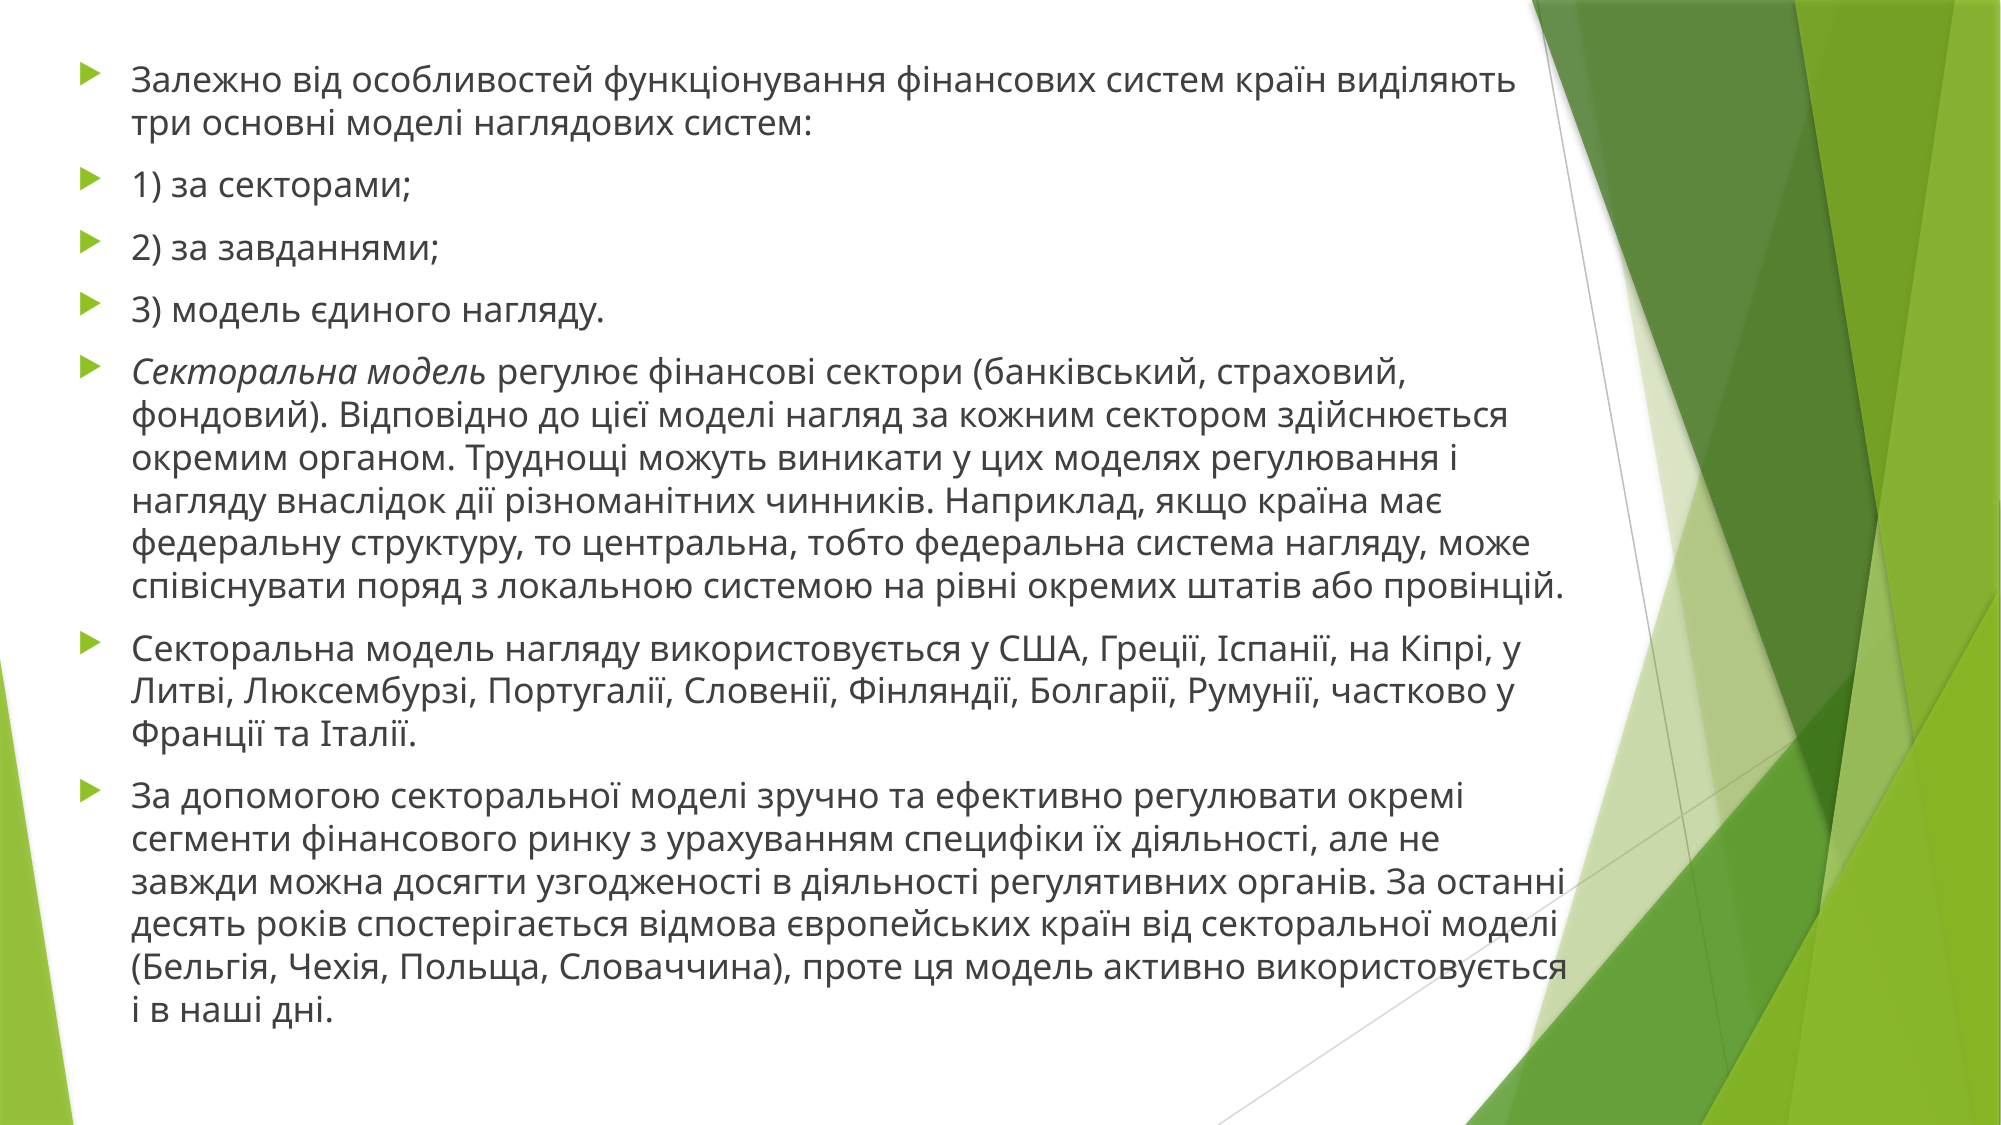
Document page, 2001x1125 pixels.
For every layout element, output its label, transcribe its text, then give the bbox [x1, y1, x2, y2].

list Залежно від особливостей функціонування фінансових систем країн виділяють три основні моделі наглядових систем: 1) за секторами; 2) за завданнями; 3) модель єдиного нагляду. Секторальна модель регулює фінансові сектори (банківський, страховий, фондовий). Відповідно до цієї моделі нагляд за кожним сектором здійснюється окремим органом. Труднощі можуть виникати у цих моделях регулювання і нагляду внаслідок дії різноманітних чинників. Наприклад, якщо країна має федеральну структуру, то центральна, тобто федеральна система нагляду, може співіснувати поряд з локальною системою на рівні окремих штатів або провінцій. Секторальна модель нагляду використовується у США, Греції, Іспанії, на Кіпрі, у Литві, Люксембурзі, Португалії, Словенії, Фінляндії, Болгарії, Румунії, частково у Франції та Італії. За допомогою секторальної моделі зручно та ефективно регулювати окремі сегменти фінансового ринку з урахуванням специфіки їх діяльності, але не завжди можна досягти узгодженості в діяльності регулятивних органів. За останні десять років спостерігається відмова європейських країн від секторальної моделі (Бельгія, Чехія, Польща, Словаччина), проте ця модель активно використовується і в наші дні. [62, 49, 1585, 1064]
